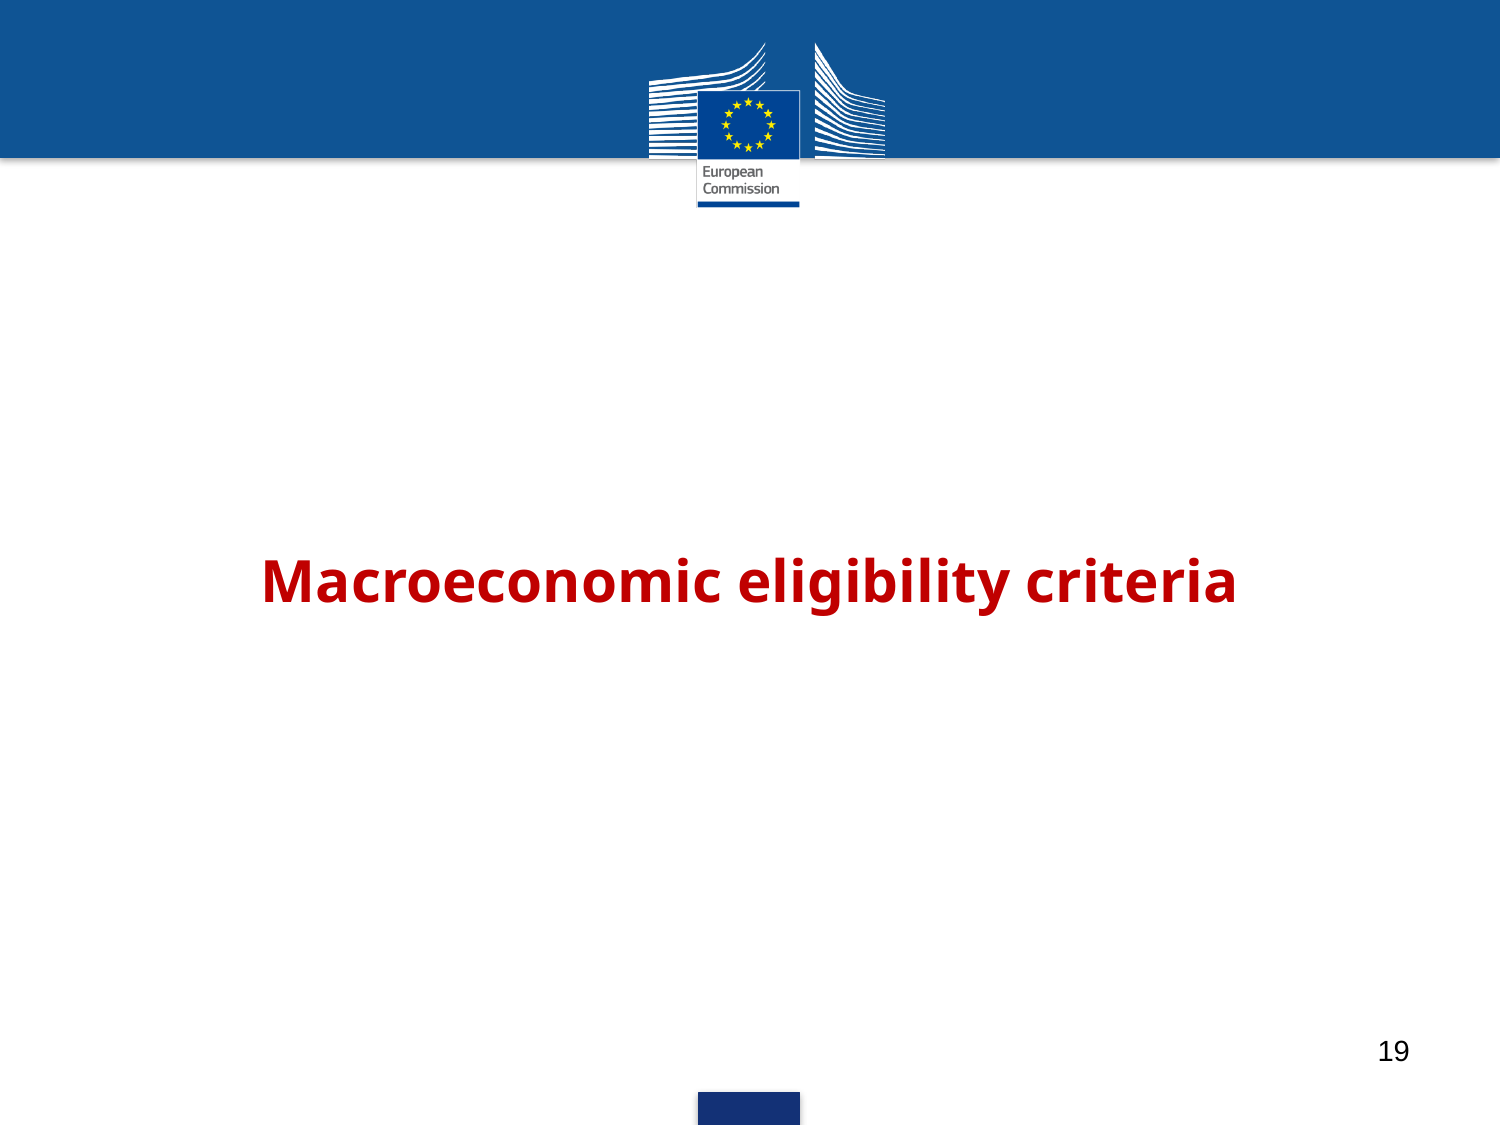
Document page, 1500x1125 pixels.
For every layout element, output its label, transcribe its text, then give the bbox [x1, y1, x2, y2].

list Macroeconomic eligibility criteria [74, 255, 1426, 988]
slide_number 19 [1074, 1024, 1426, 1103]
picture [649, 42, 885, 208]
